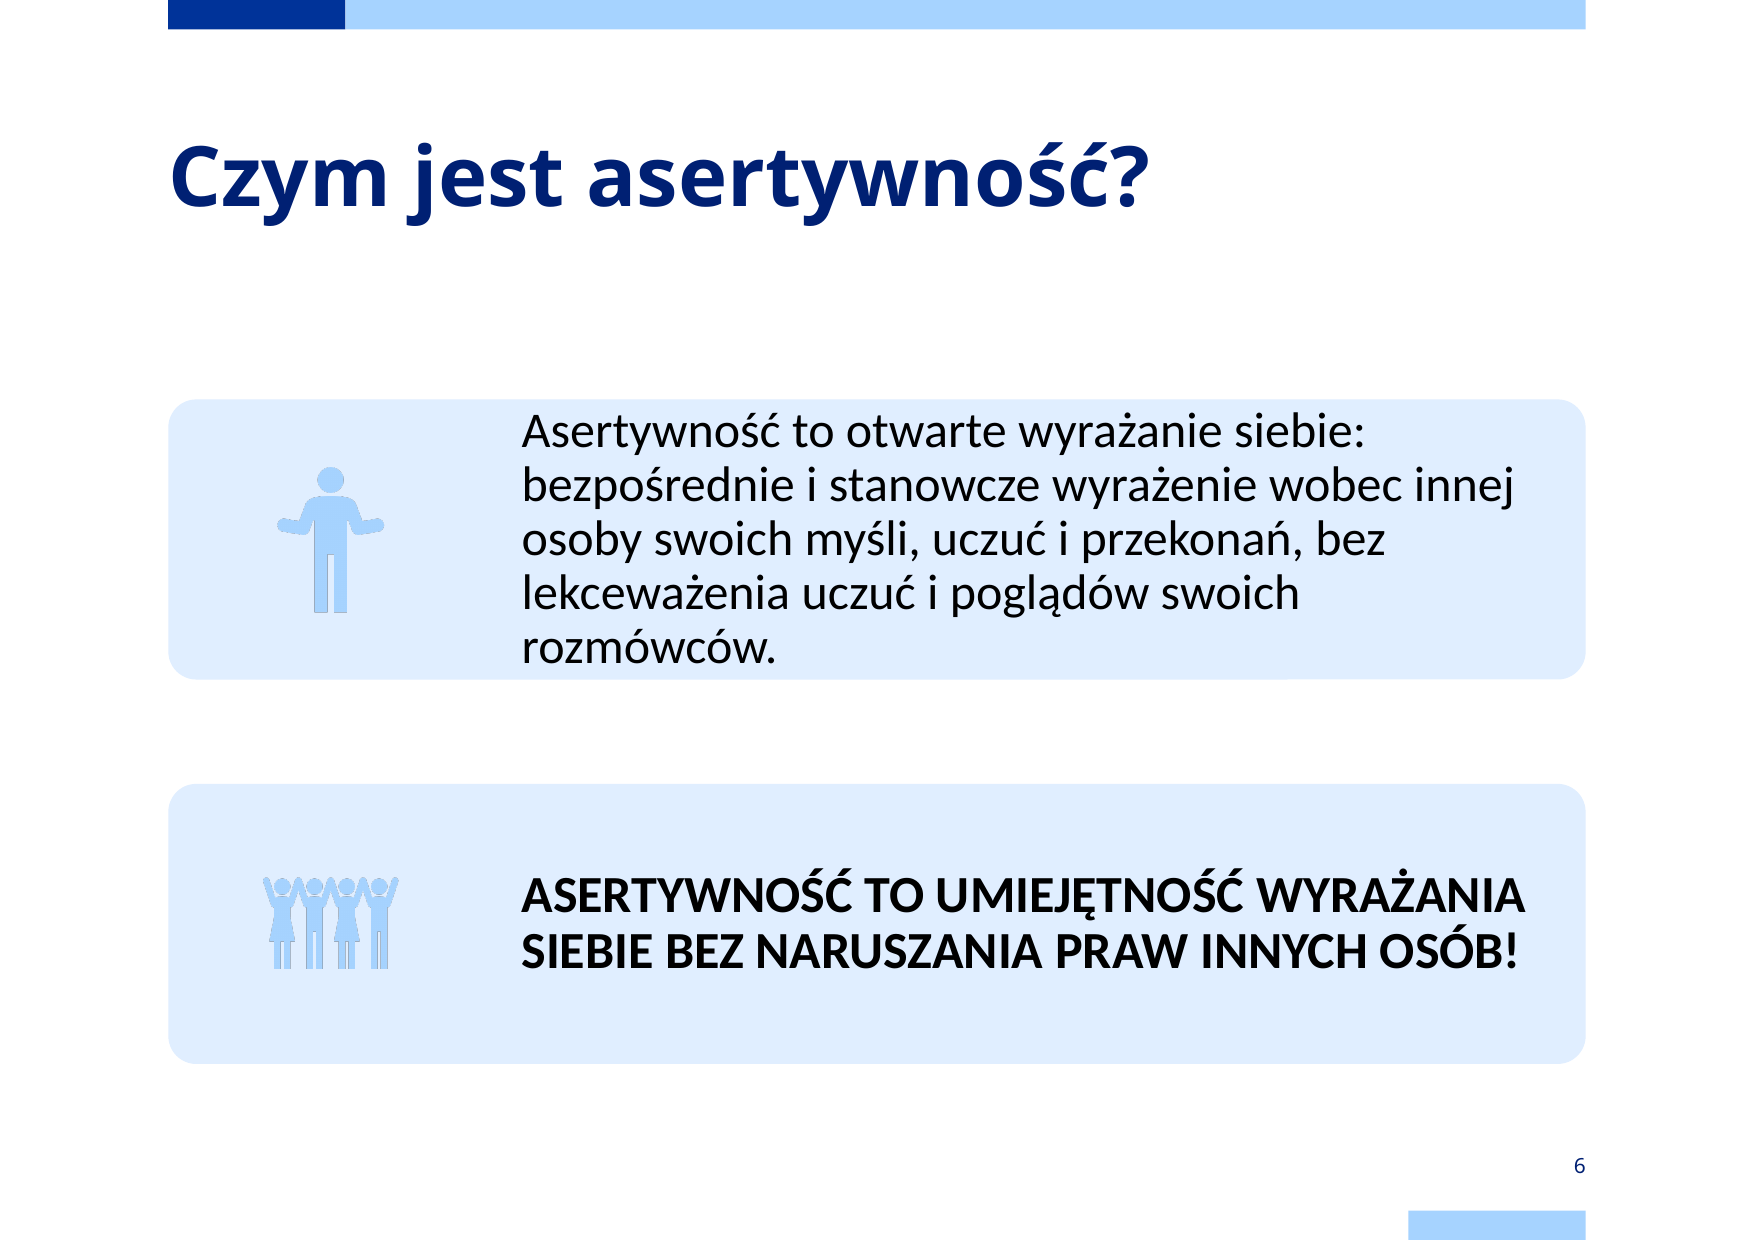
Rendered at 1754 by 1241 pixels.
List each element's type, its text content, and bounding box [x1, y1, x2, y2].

title Czym jest asertywność? [168, 147, 1586, 324]
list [168, 324, 1586, 1093]
slide_number 6 [1408, 1151, 1586, 1182]
